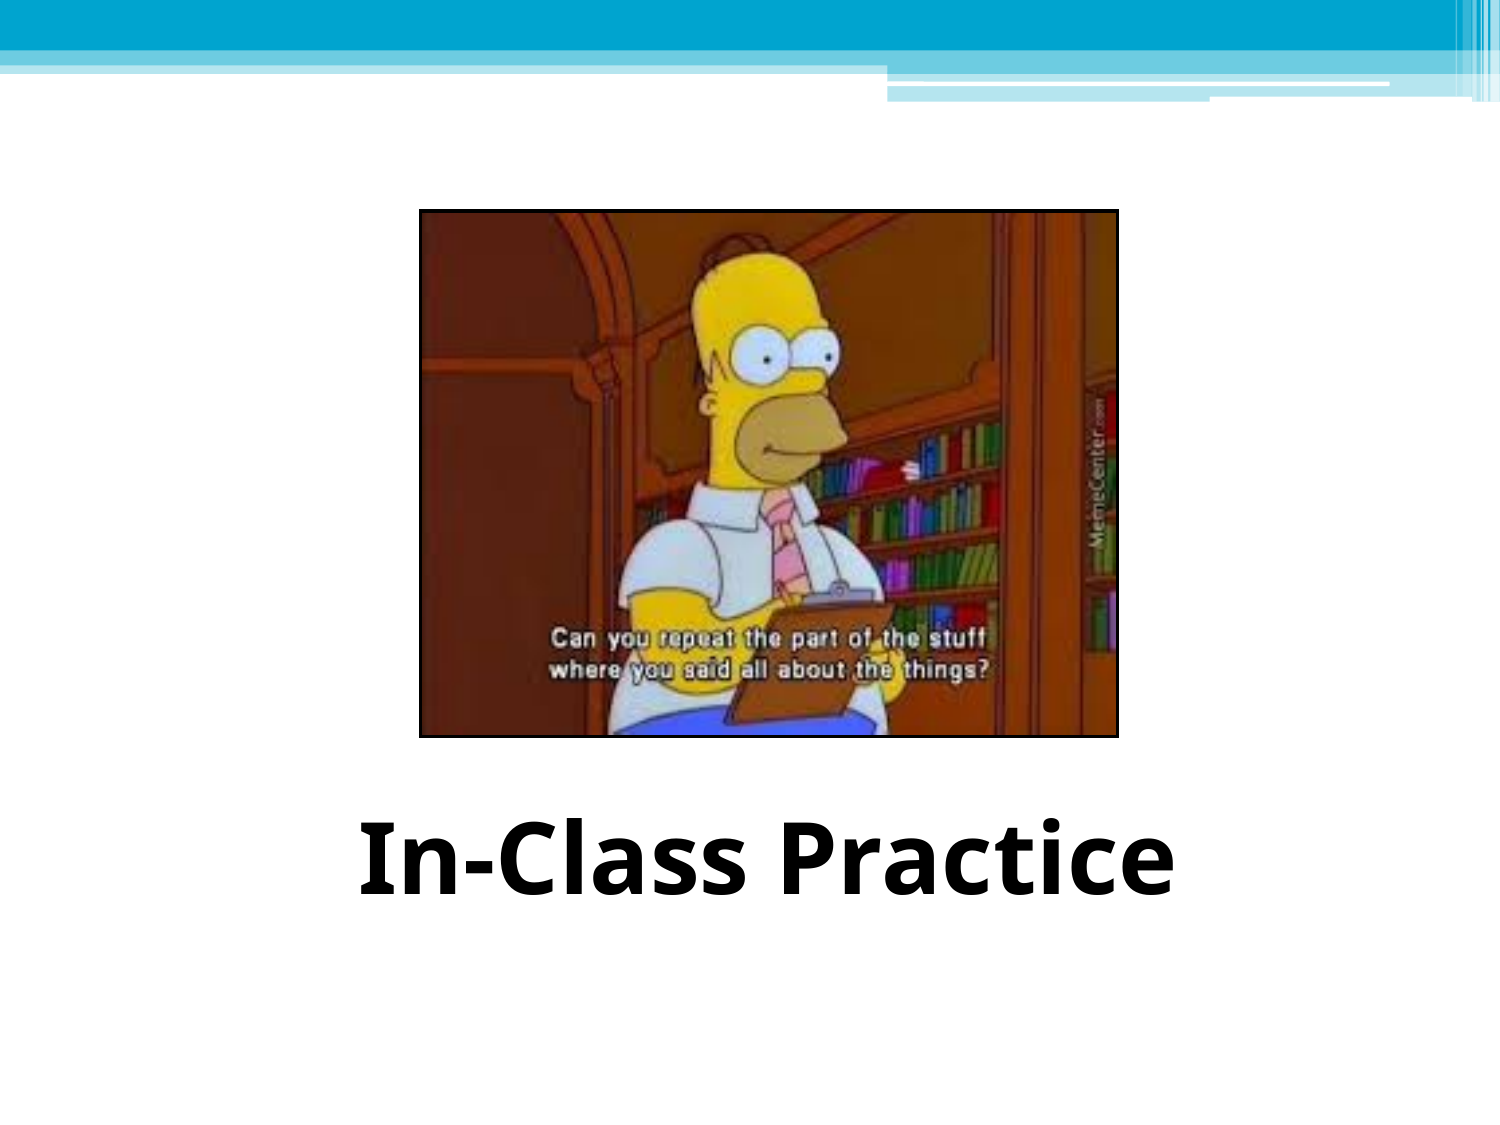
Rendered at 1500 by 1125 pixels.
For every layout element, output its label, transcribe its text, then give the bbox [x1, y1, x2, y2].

text_box In-Class Practice [146, 787, 1392, 923]
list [421, 212, 1116, 735]
